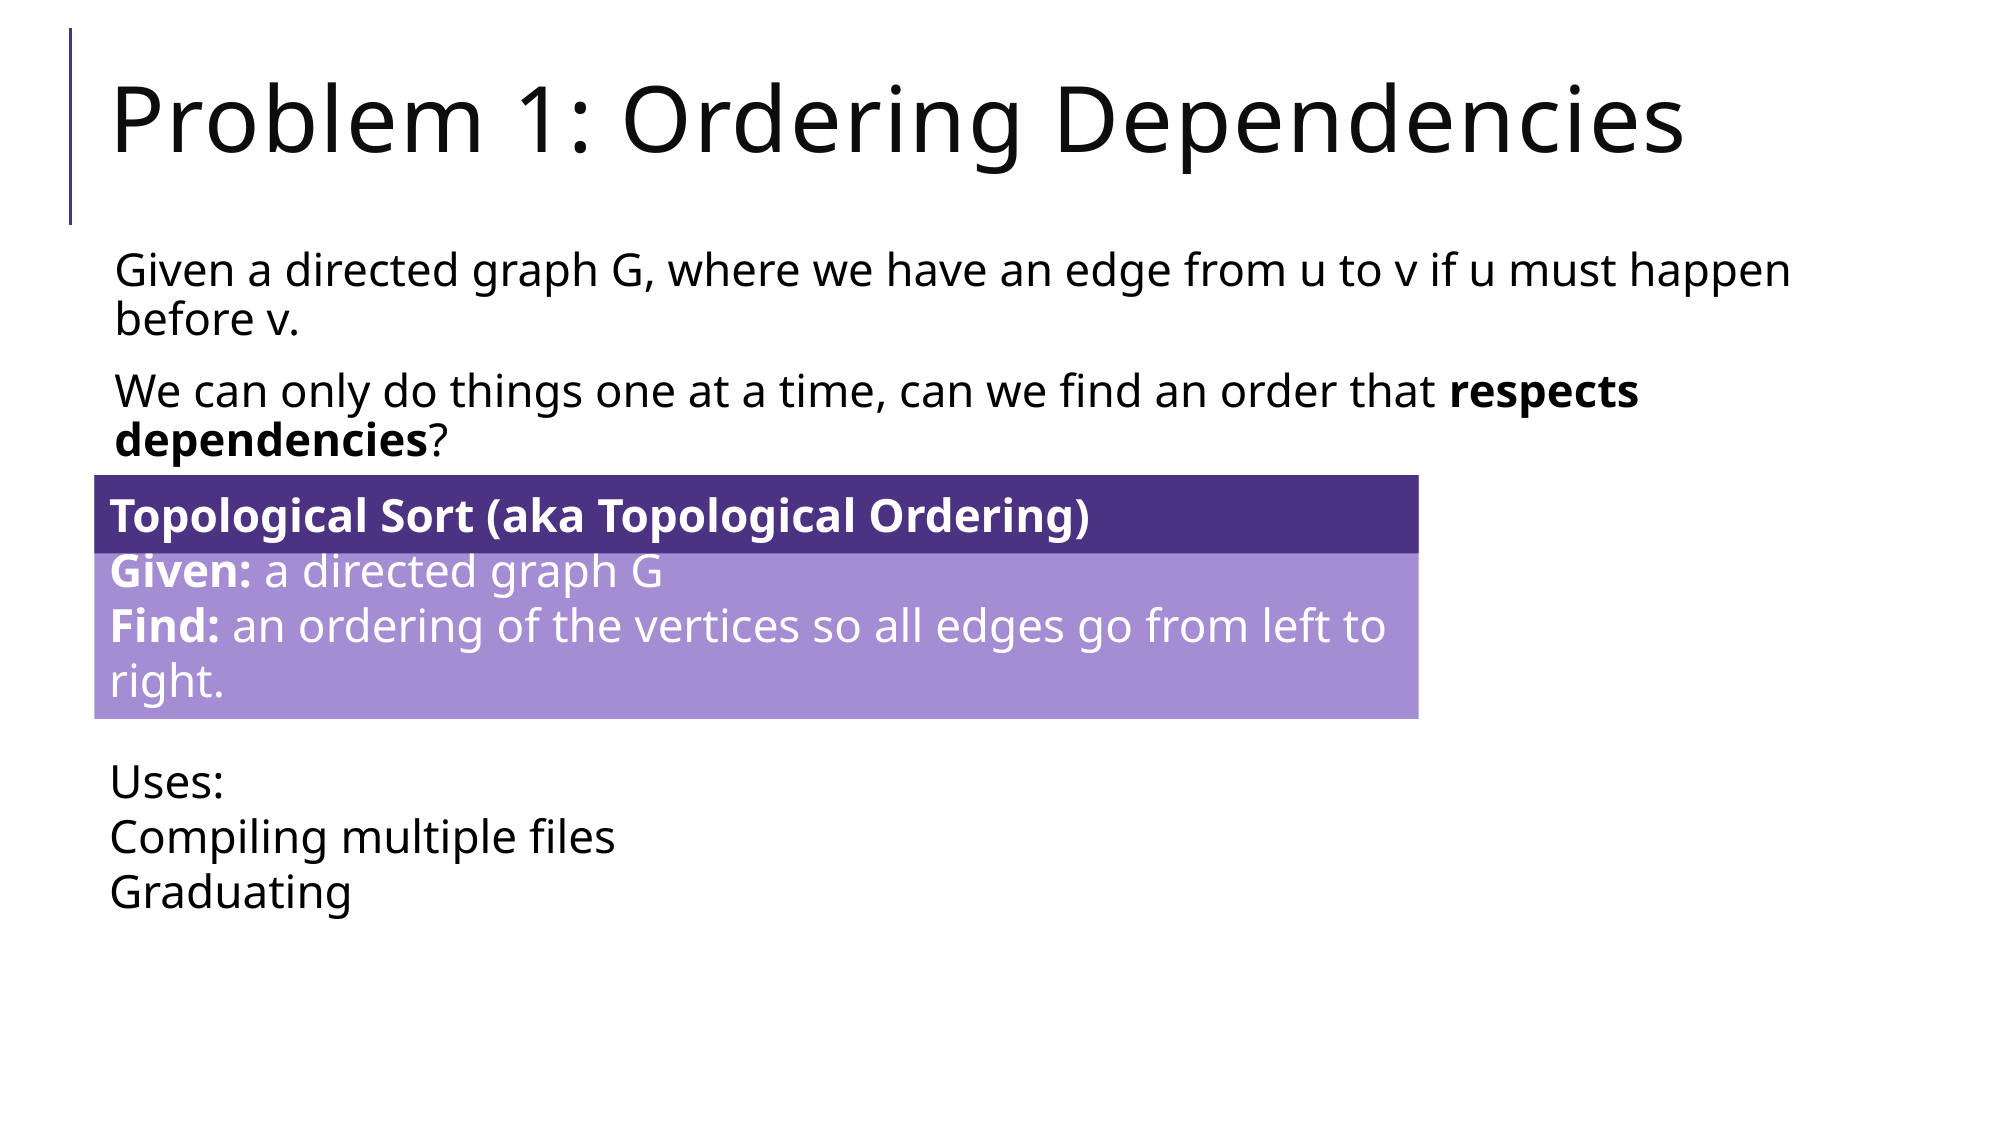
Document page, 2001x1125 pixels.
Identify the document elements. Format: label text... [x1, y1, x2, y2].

text_box Uses: Compiling multiple files Graduating [94, 745, 1906, 926]
title Problem 1: Ordering Dependencies [94, 43, 1930, 210]
text_box Topological Sort (aka Topological Ordering) [93, 474, 1420, 555]
text_box Given: a directed graph G Find: an ordering of the vertices so all edges go from left to right. [93, 555, 1420, 720]
list Given a directed graph G, where we have an edge from u to v if u must happen before v. We can only do things one at a time, can we find an order that respects dependencies? [94, 240, 1930, 476]
